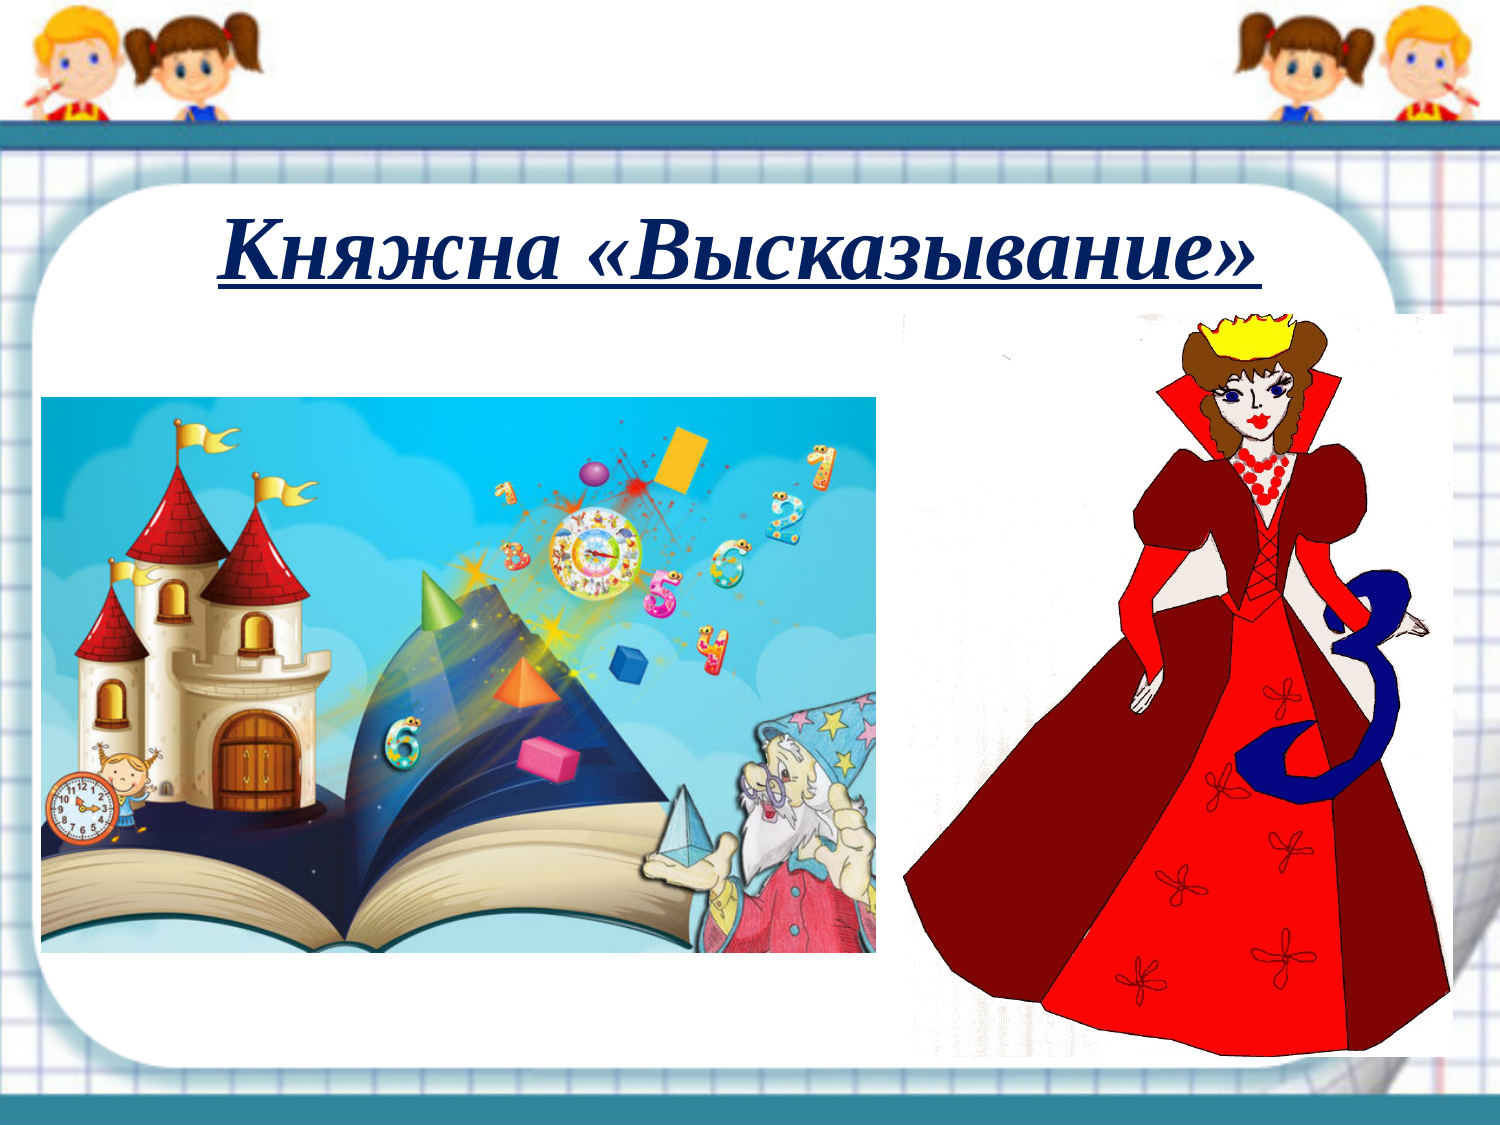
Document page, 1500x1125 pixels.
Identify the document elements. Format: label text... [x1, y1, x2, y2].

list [903, 314, 1454, 1058]
title Княжна «Высказывание» [64, 149, 1415, 337]
picture [0, 0, 1500, 1125]
